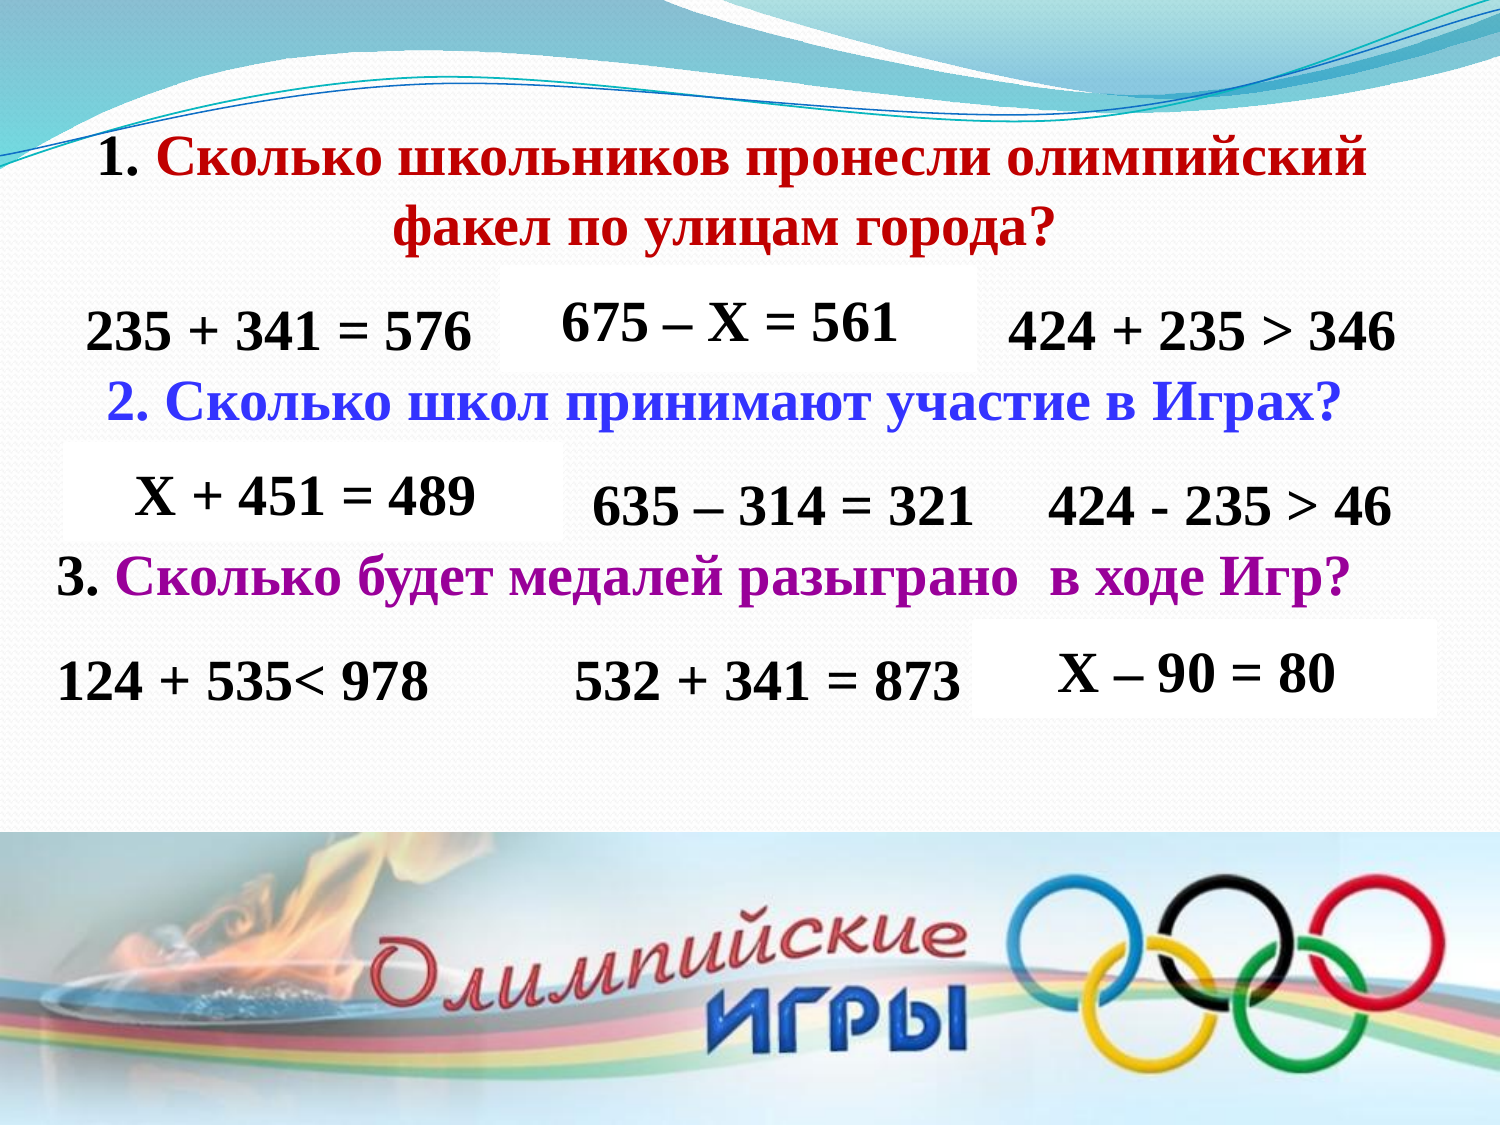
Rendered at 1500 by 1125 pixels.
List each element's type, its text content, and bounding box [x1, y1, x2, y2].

text_box Х – 90 = 80 [972, 619, 1437, 718]
list 1. Сколько школьников пронесли олимпийский факел по улицам города? 235 + 341 = 576 424 + 235 ˃ 346 2. Сколько школ принимают участие в Играх? 635 – 314 = 321 424 - 235 ˃ 46 3. Сколько будет медалей разыграно в ходе Игр? 124 + 535< 978 532 + 341 = 873 [41, 109, 1424, 765]
text_box 675 – Х = 561 [500, 265, 977, 372]
text_box Х + 451 = 489 [63, 442, 563, 541]
picture [0, 831, 1500, 1125]
